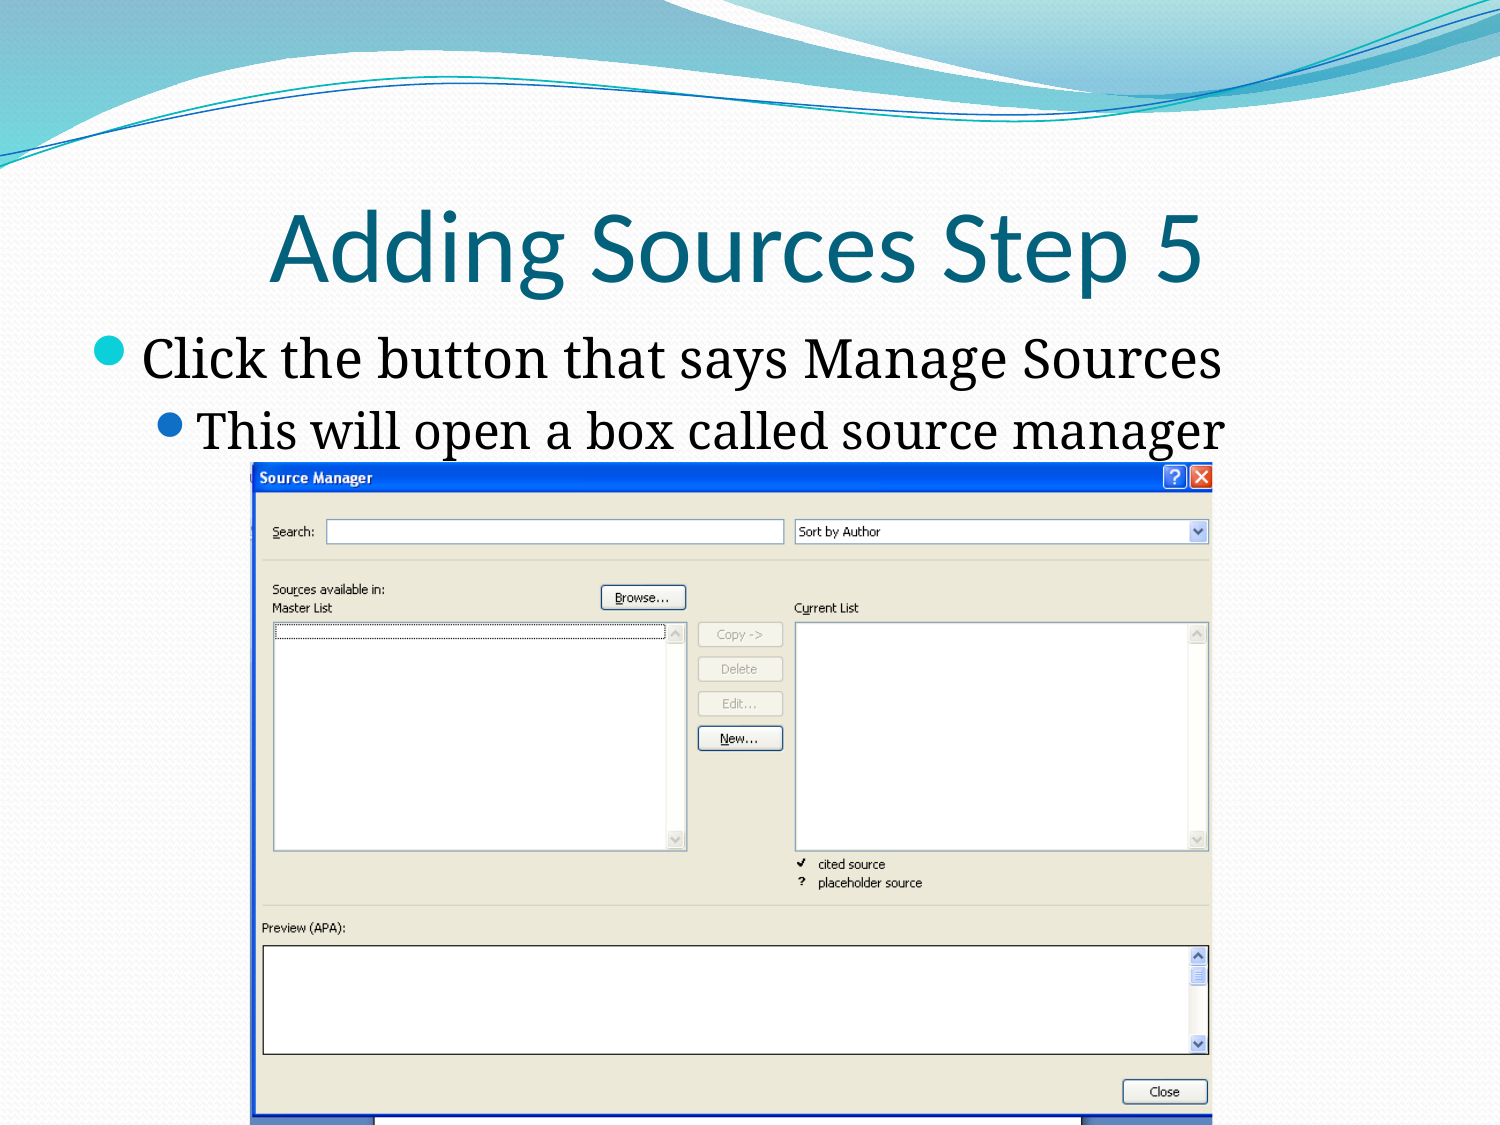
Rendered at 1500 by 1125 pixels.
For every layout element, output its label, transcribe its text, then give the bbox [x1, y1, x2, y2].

picture [249, 462, 1213, 1125]
title Adding Sources Step 5 [75, 115, 1425, 303]
list Click the button that says Manage Sources This will open a box called source manager [75, 317, 1425, 1038]
